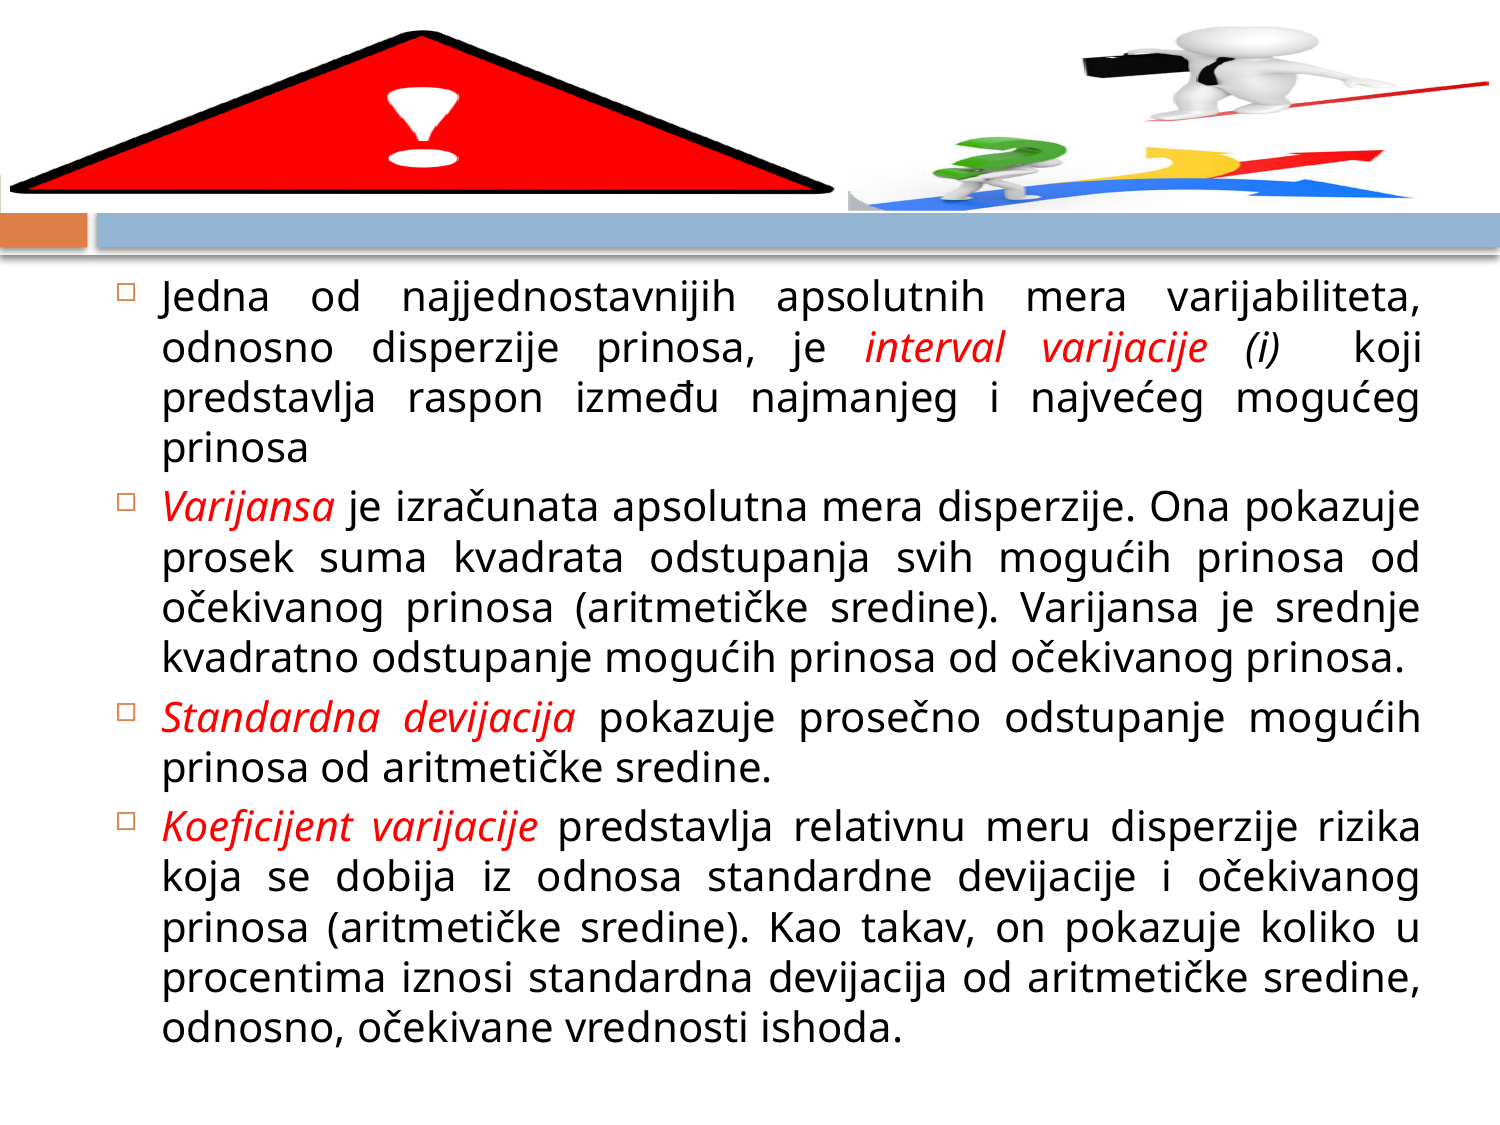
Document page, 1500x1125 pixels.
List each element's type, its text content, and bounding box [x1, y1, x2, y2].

picture [0, 24, 1500, 213]
list Jedna od najjednostavnijih apsolutnih mera varijabiliteta, odnosno disperzije prinosa, je interval varijacije (i) koji predstavlja raspon između najmanjeg i najvećeg mogućeg prinosa Varijansa je izračunata apsolutna mera disperzije. Ona pokazuje prosek suma kvadrata odstupanja svih mogućih prinosa od očekivanog prinosa (aritmetičke sredine). Varijansa je srednje kvadratno odstupanje mogućih prinosa od očekivanog prinosa. Standardna devijacija pokazuje prosečno odstupanje mogućih prinosa od aritmetičke sredine. Koeficijent varijacije predstavlja relativnu meru disperzije rizika koja se dobija iz odnosa standardne devijacije i očekivanog prinosa (aritmetičke sredine). Kao takav, on pokazuje koliko u procentima iznosi standardna devijacija od aritmetičke sredine, odnosno, očekivane vrednosti ishoda. [100, 262, 1438, 1088]
